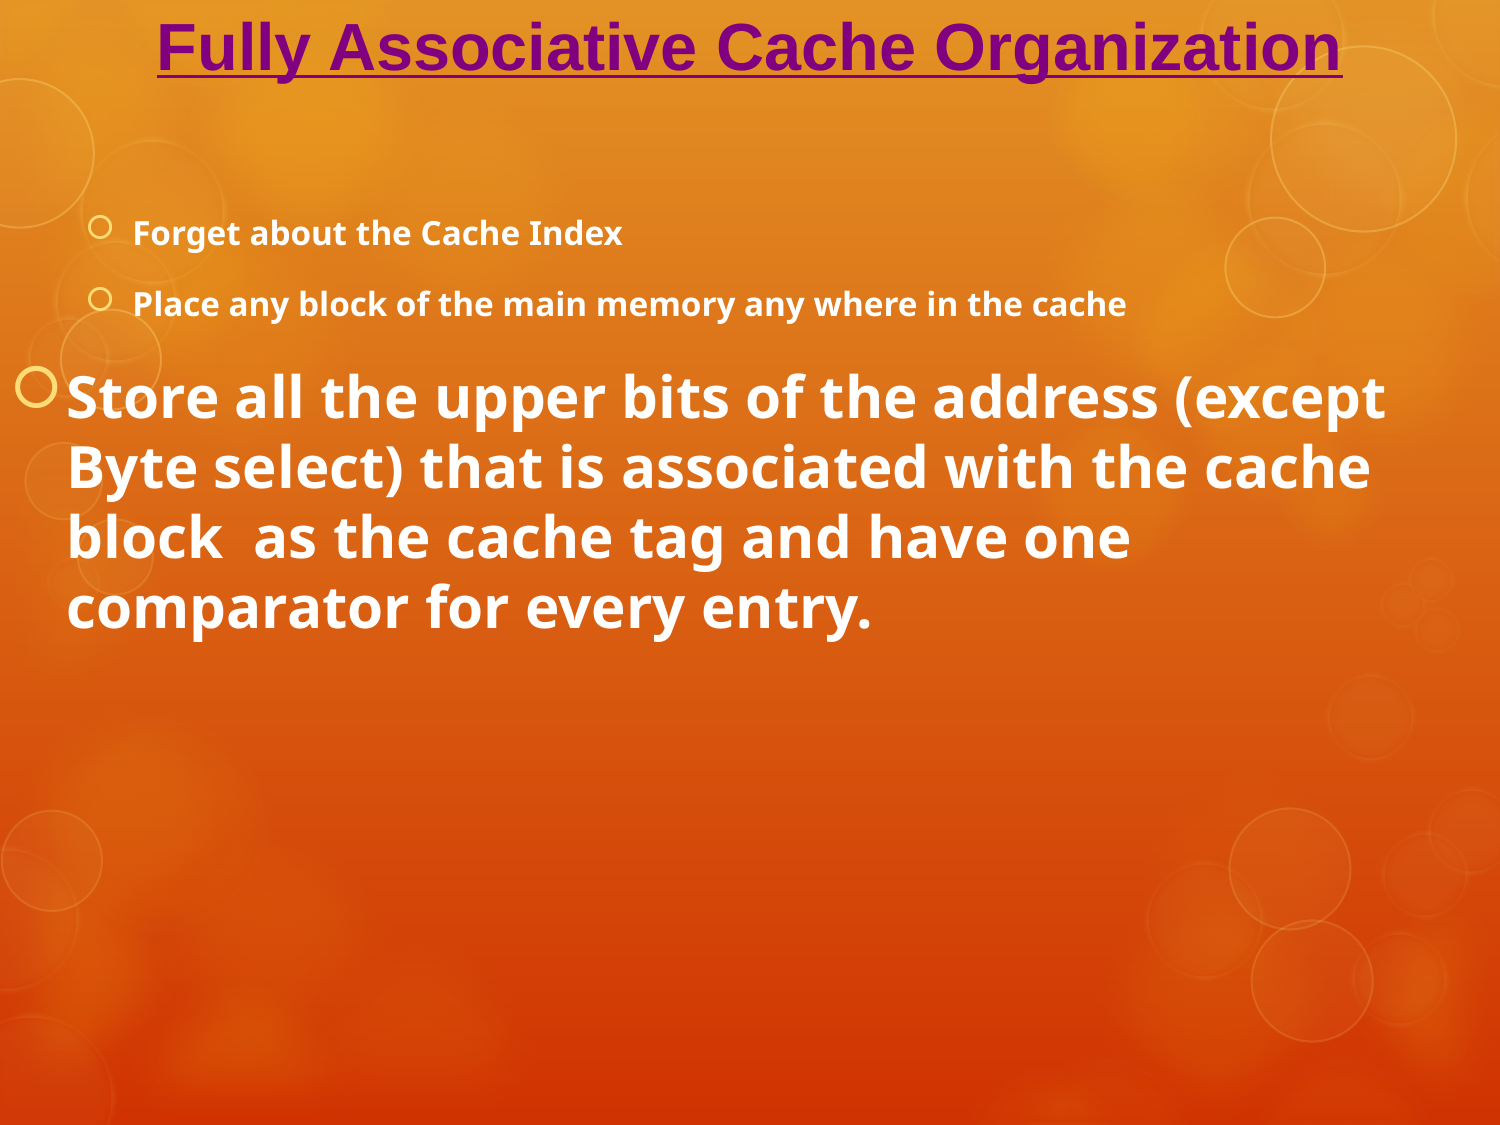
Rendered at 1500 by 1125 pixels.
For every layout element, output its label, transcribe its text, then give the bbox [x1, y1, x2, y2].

title Fully Associative Cache Organization [0, 0, 1500, 102]
list Forget about the Cache Index Place any block of the main memory any where in the cache Store all the upper bits of the address (except Byte select) that is associated with the cache block as the cache tag and have one comparator for every entry. [0, 102, 1500, 749]
